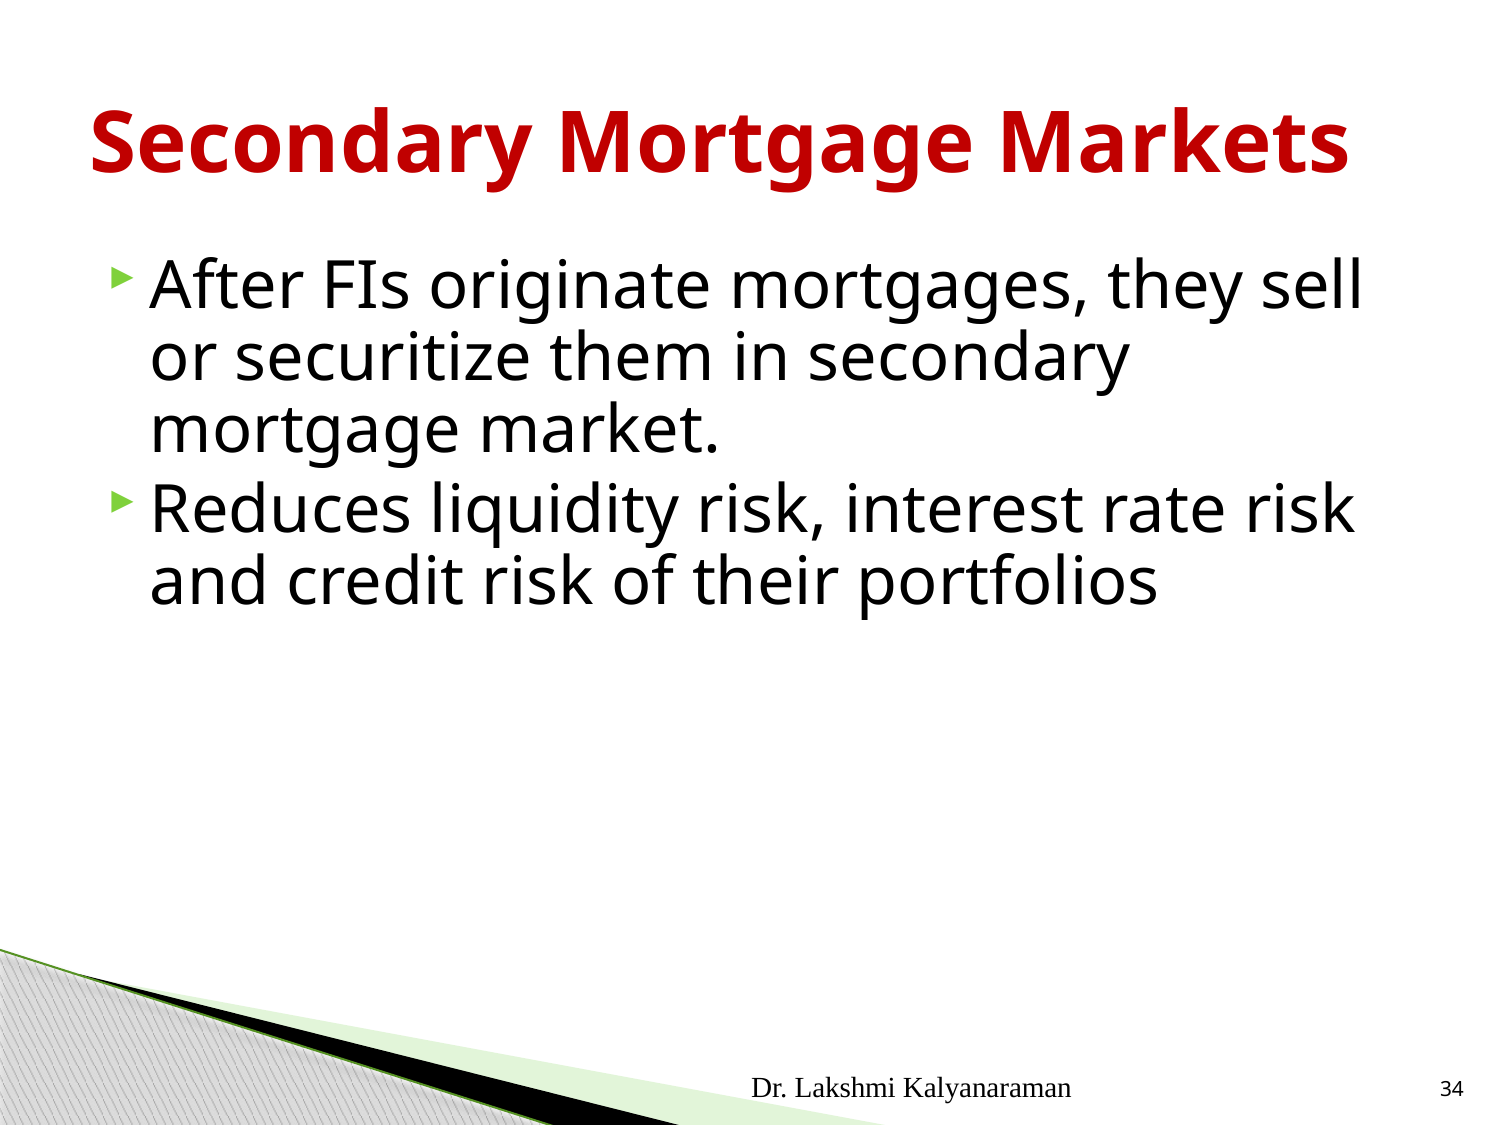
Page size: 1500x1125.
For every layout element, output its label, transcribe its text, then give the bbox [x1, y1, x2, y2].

list After FIs originate mortgages, they sell or securitize them in secondary mortgage market. Reduces liquidity risk, interest rate risk and credit risk of their portfolios [75, 243, 1425, 986]
footer Dr. Lakshmi Kalyanaraman [718, 1051, 1105, 1112]
slide_number 34 [1418, 1051, 1479, 1112]
title Secondary Mortgage Markets [75, 45, 1425, 233]
